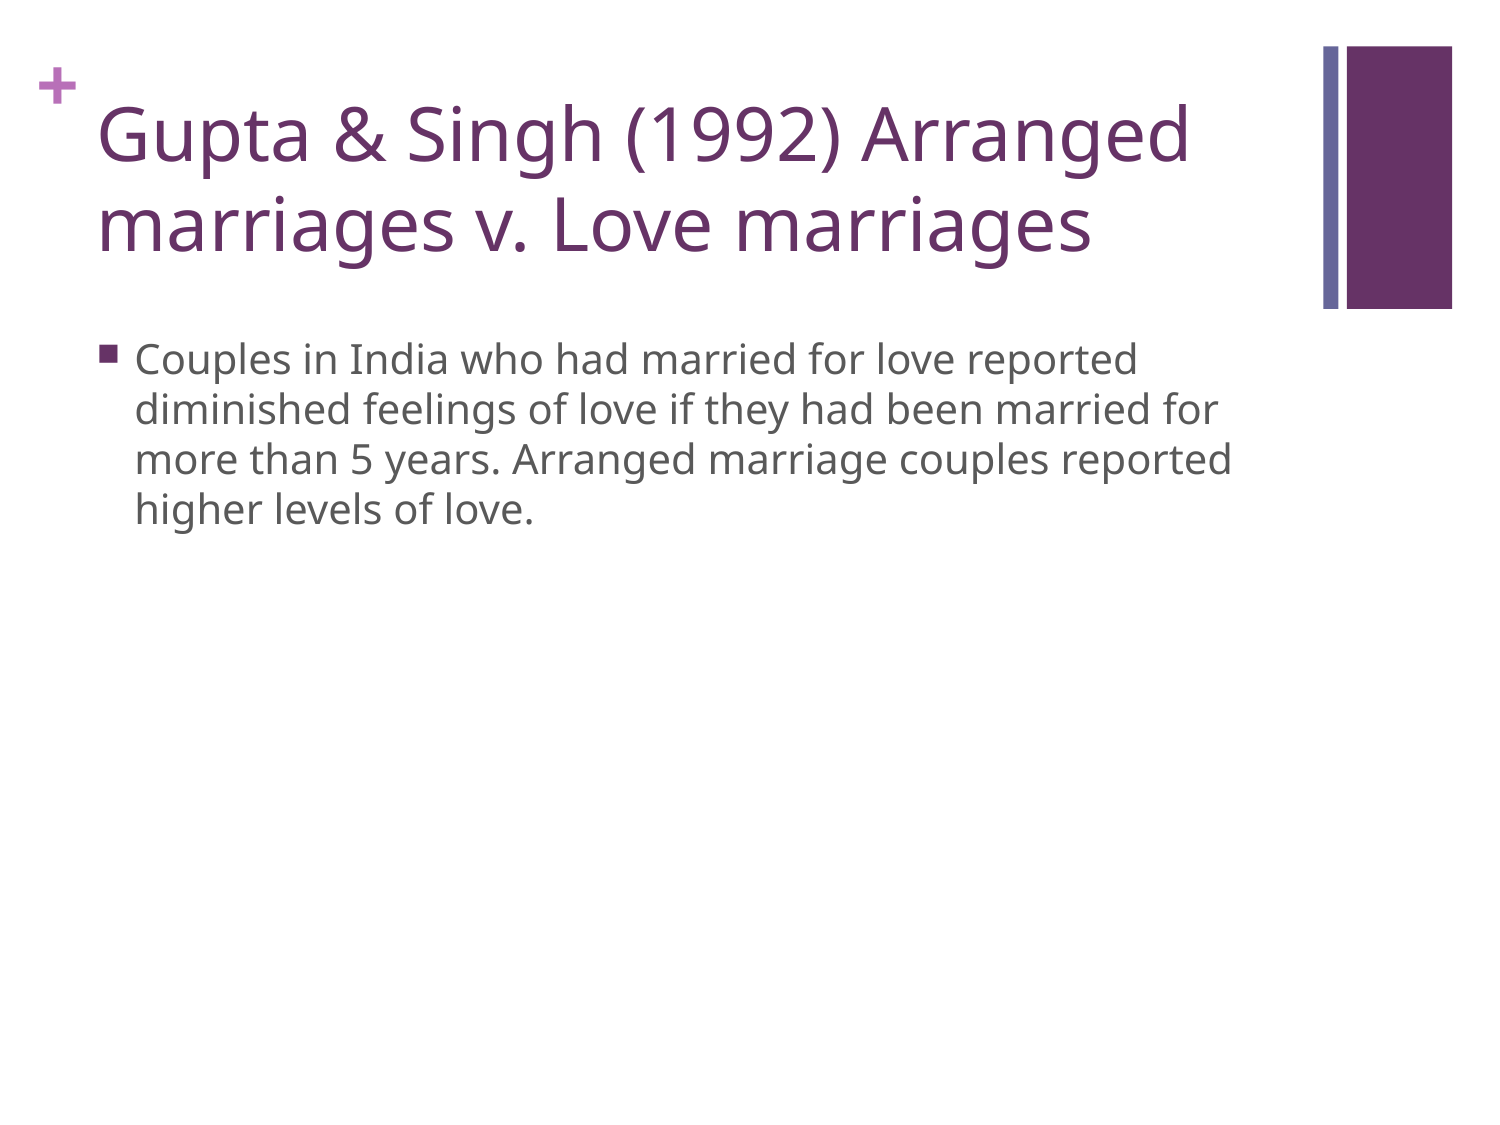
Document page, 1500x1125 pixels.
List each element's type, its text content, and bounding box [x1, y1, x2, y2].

list Couples in India who had married for love reported diminished feelings of love if they had been married for more than 5 years. Arranged marriage couples reported higher levels of love. [81, 324, 1322, 1005]
title Gupta & Singh (1992) Arranged marriages v. Love marriages [81, 79, 1322, 263]
